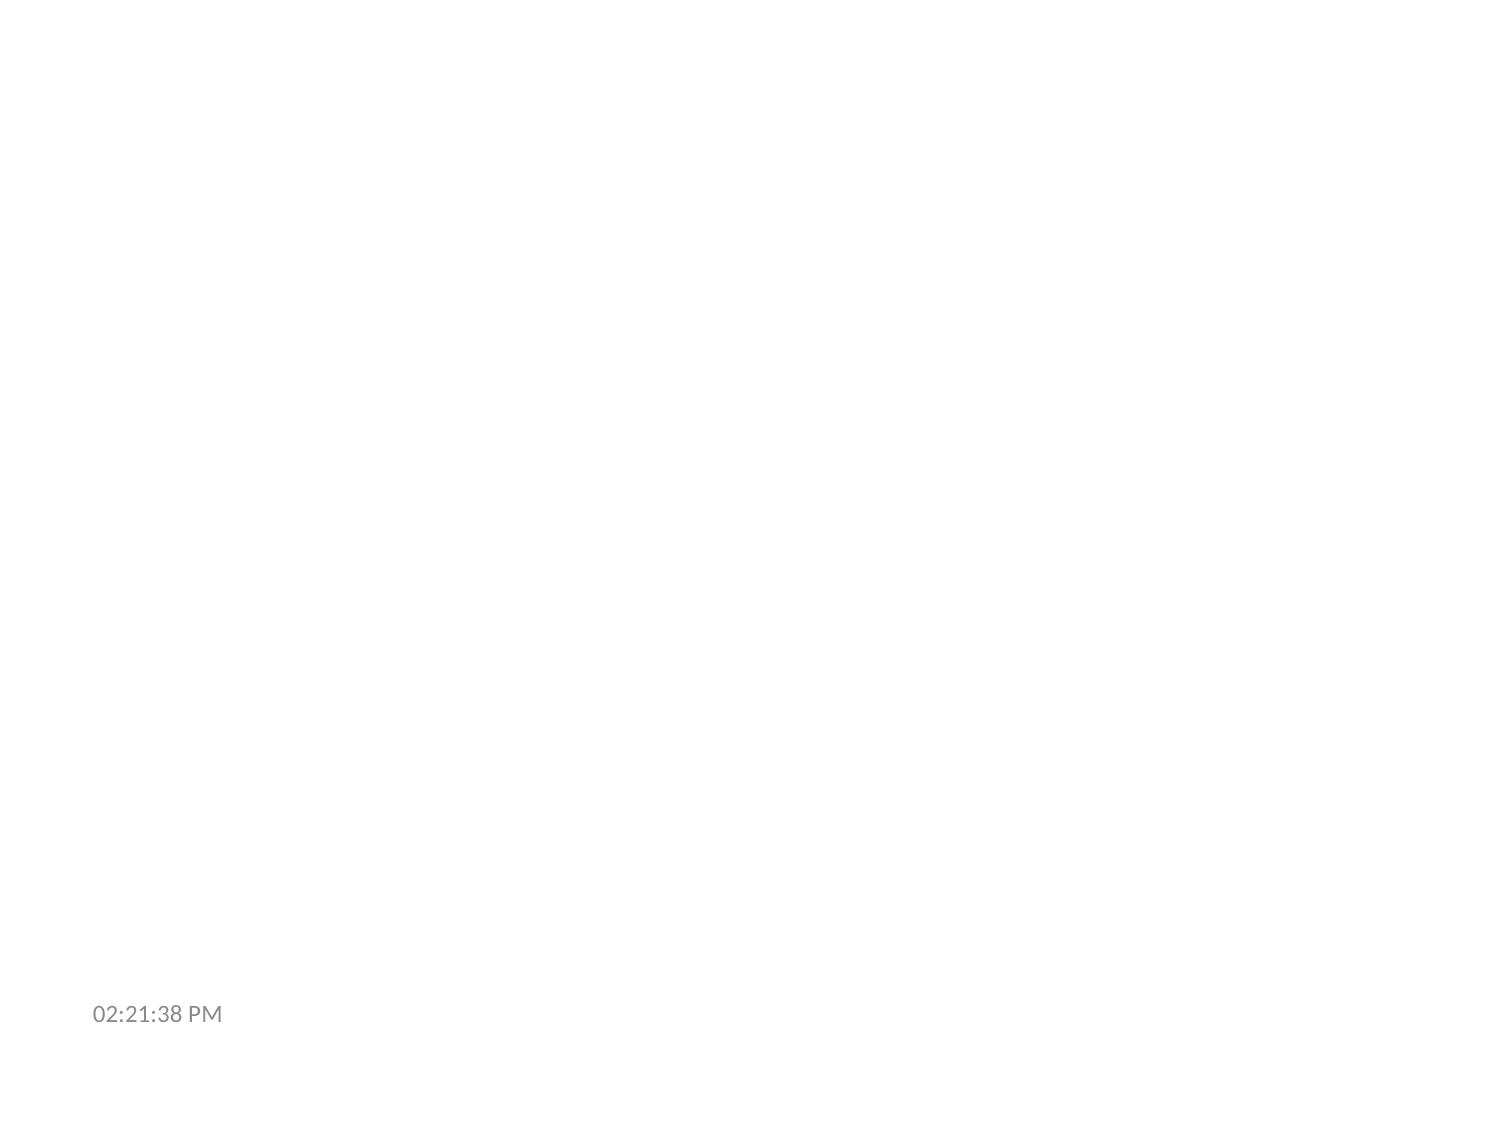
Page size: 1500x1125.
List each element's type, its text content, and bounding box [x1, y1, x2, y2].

text_box 3:35:09 PM [77, 982, 428, 1043]
